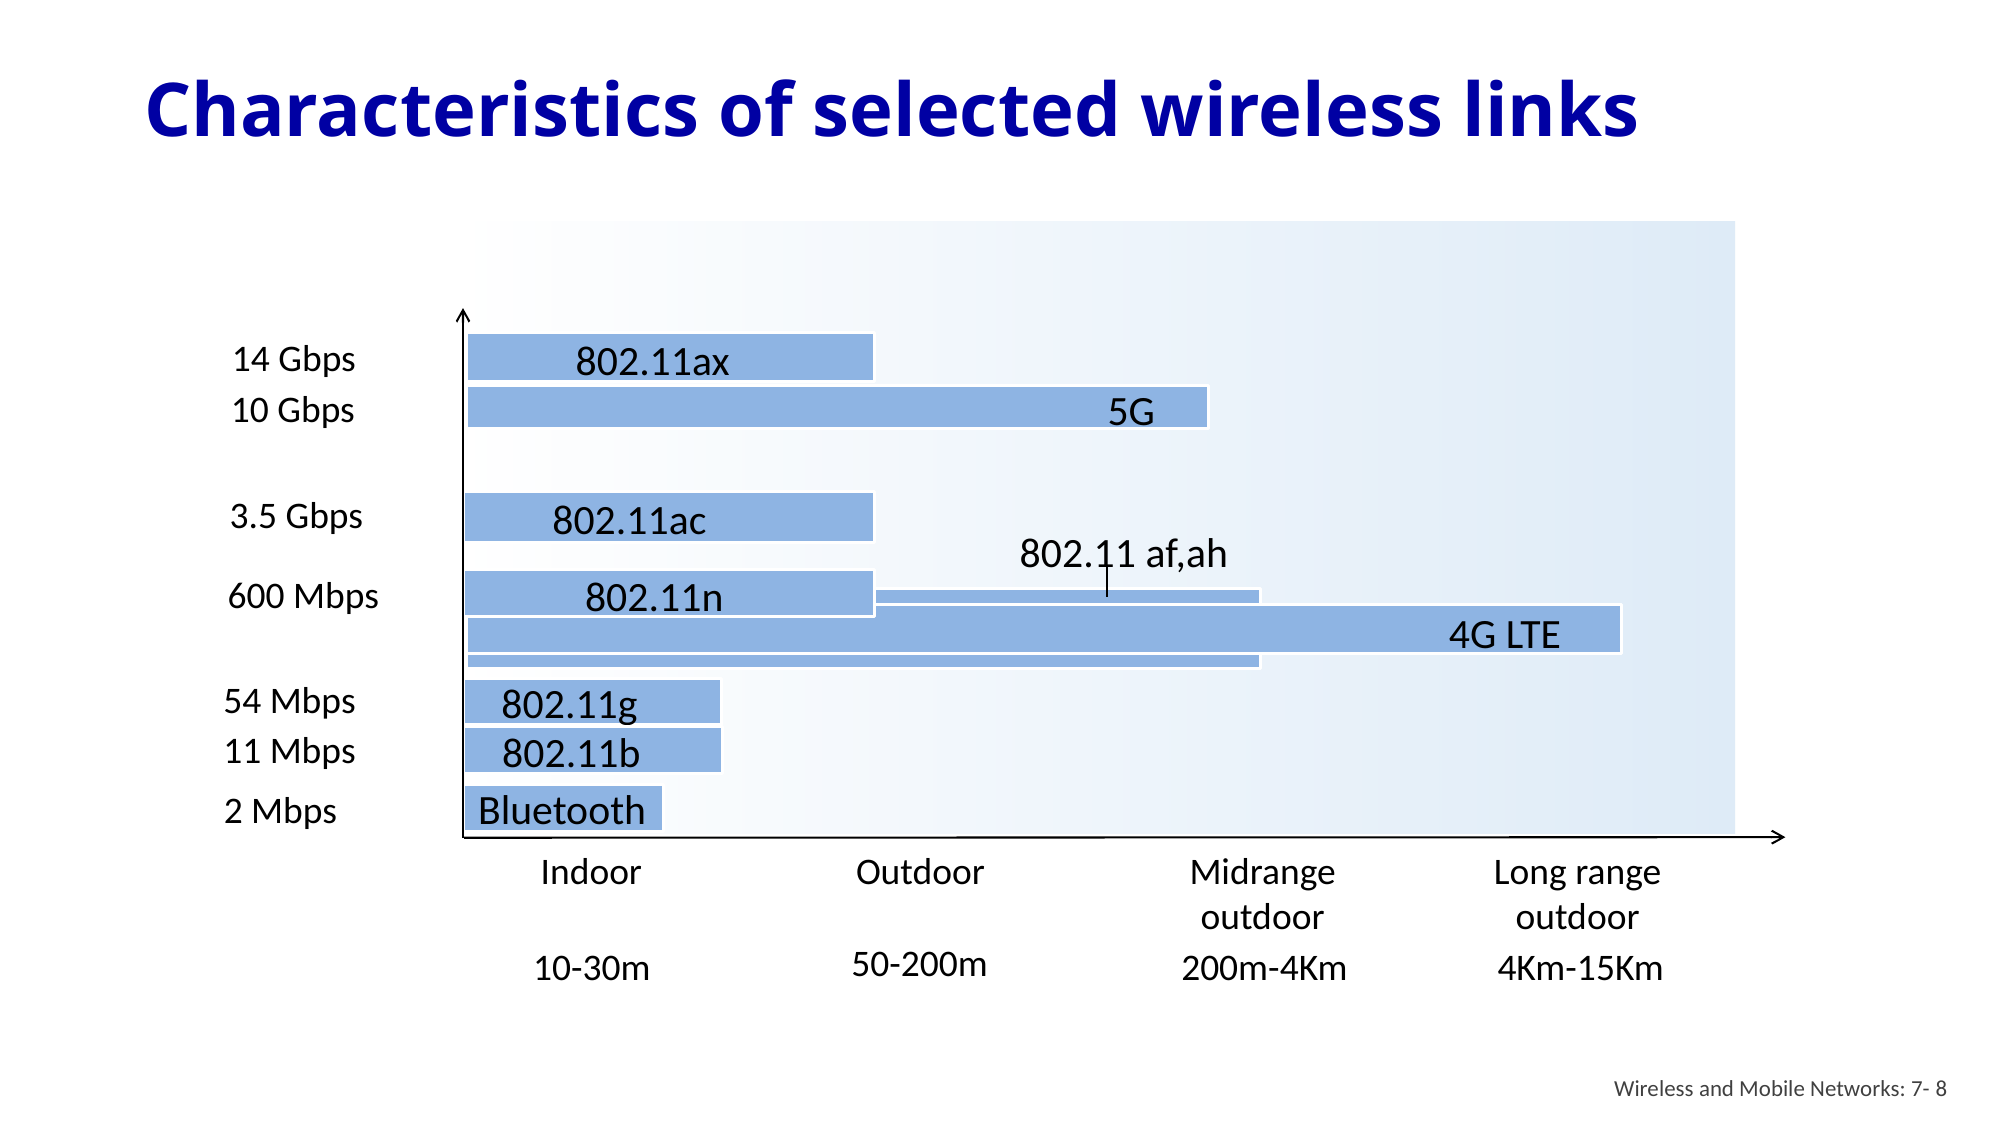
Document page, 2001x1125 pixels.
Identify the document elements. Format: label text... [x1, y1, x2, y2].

text_box 4G LTE [1434, 599, 1577, 665]
text_box [466, 654, 1261, 669]
text_box 4Km-15Km [1482, 935, 1679, 995]
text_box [465, 326, 875, 393]
text_box [454, 221, 1736, 834]
text_box [466, 385, 1092, 429]
text_box 200m-4Km [1166, 935, 1363, 995]
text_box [464, 562, 875, 629]
text_box 11 Mbps [208, 718, 371, 779]
text_box 3.5 Gbps [214, 483, 379, 544]
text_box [464, 485, 875, 551]
text_box 50-200m [836, 931, 1003, 992]
text_box Midrange outdoor [1174, 839, 1351, 935]
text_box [464, 718, 723, 784]
text_box 54 Mbps [208, 668, 371, 718]
text_box 600 Mbps [213, 563, 395, 623]
text_box 5G [1092, 376, 1170, 442]
text_box Outdoor [841, 839, 1000, 900]
text_box Indoor [525, 842, 658, 900]
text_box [464, 669, 722, 718]
text_box [466, 604, 1434, 654]
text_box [461, 775, 664, 842]
text_box [876, 588, 1261, 604]
title Characteristics of selected wireless links [129, 38, 1855, 186]
text_box 10 Gbps [216, 377, 371, 438]
text_box Long range outdoor [1479, 839, 1677, 945]
text_box 14 Gbps [217, 326, 371, 377]
text_box 802.11 af,ah [1004, 518, 1244, 584]
text_box 10-30m [518, 935, 666, 995]
text_box [1170, 385, 1209, 429]
slide_number Wireless and Mobile Networks: 7- 8 [1512, 1056, 1963, 1117]
text_box 2 Mbps [208, 779, 353, 884]
text_box [1577, 604, 1622, 654]
